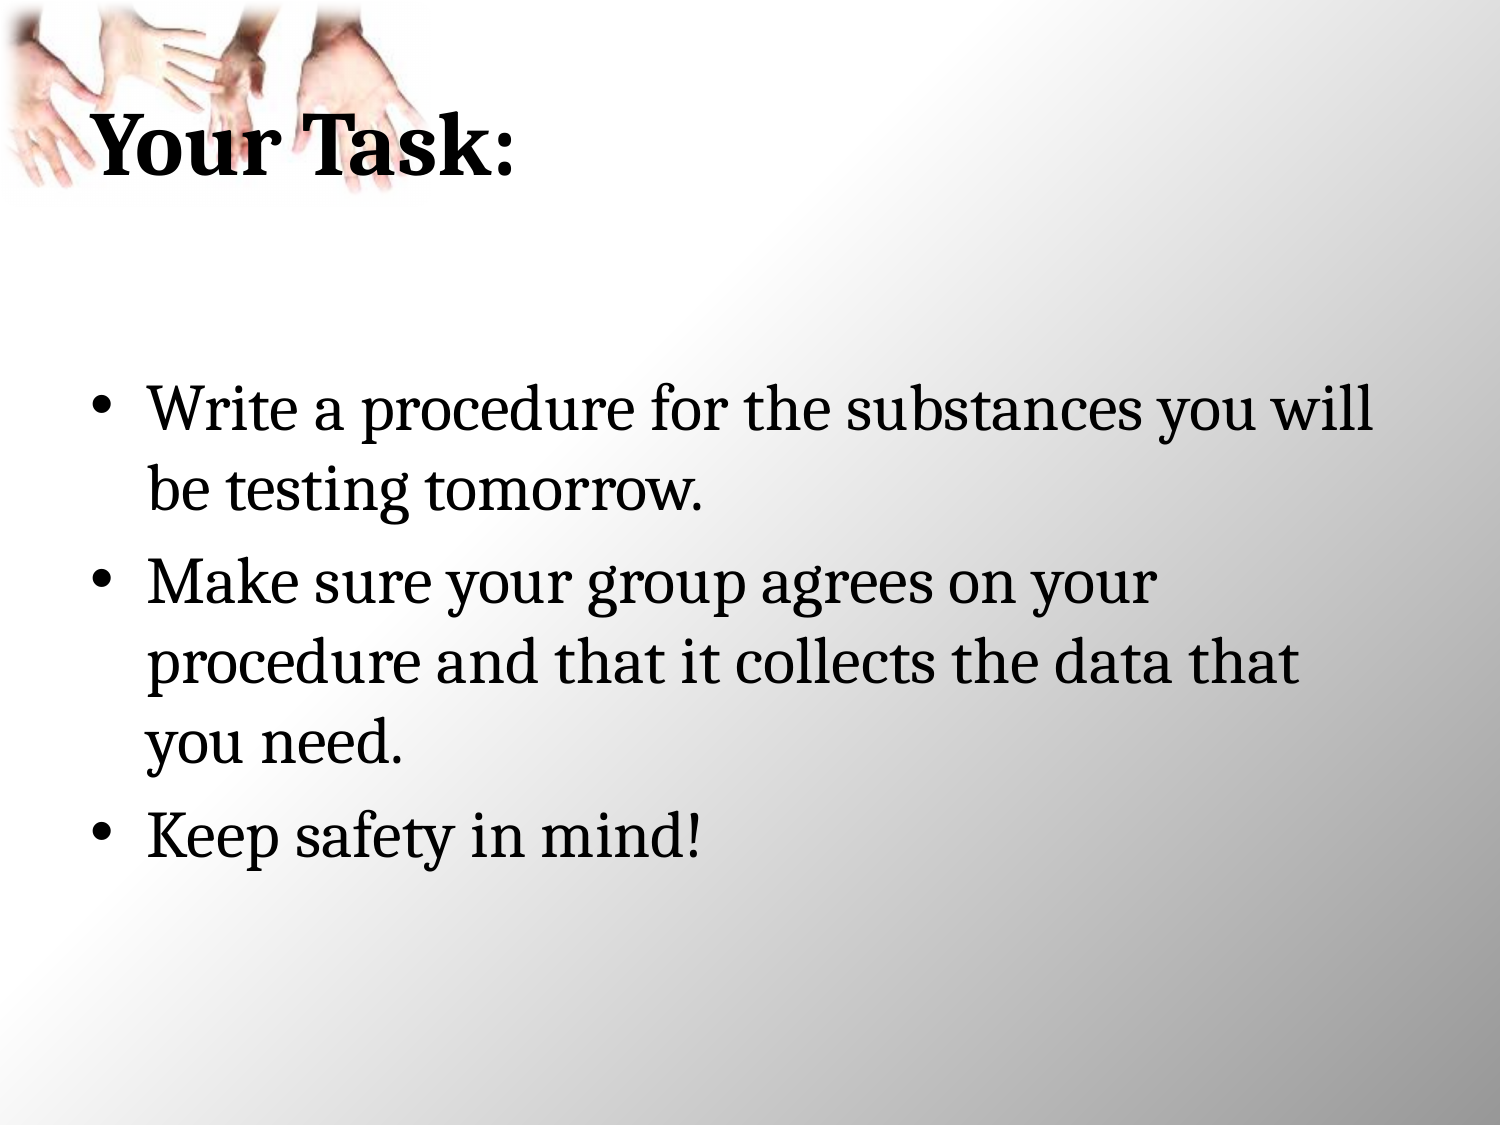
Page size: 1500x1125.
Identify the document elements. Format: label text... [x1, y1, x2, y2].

title Your Task: [75, 45, 1425, 233]
list Write a procedure for the substances you will be testing tomorrow. Make sure your group agrees on your procedure and that it collects the data that you need. Keep safety in mind! [75, 262, 1425, 1005]
picture [29, 29, 404, 179]
